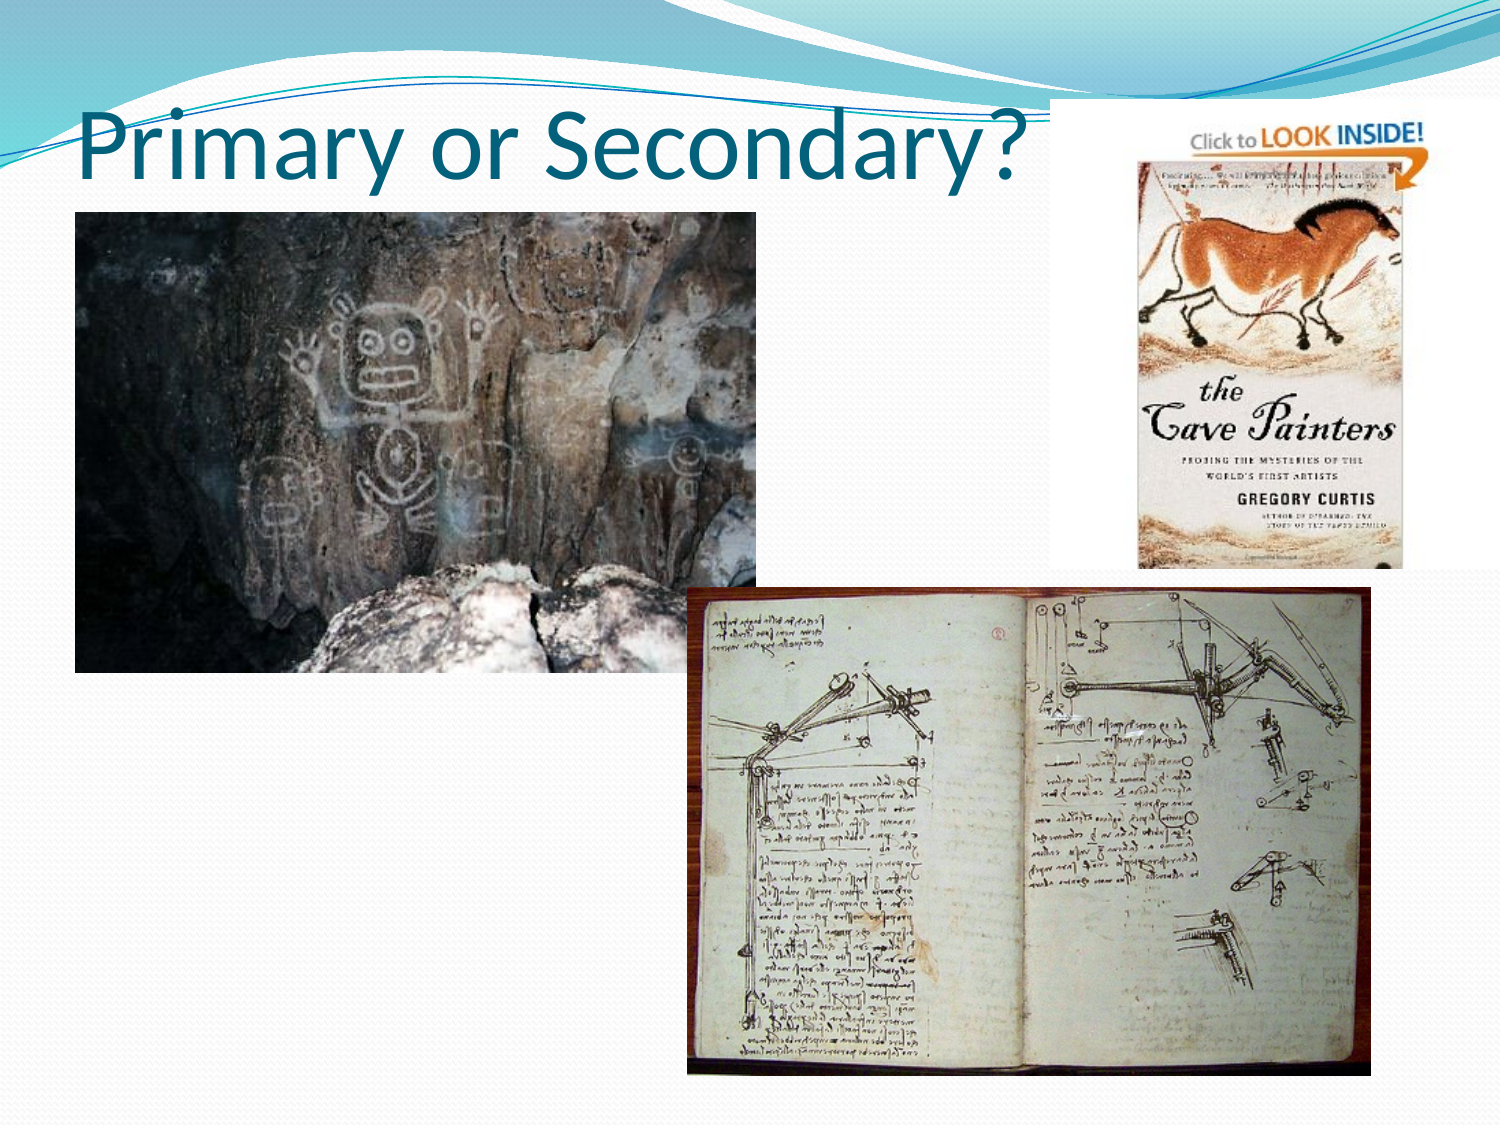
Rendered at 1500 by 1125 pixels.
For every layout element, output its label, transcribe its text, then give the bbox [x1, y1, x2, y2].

title Primary or Secondary? [75, 37, 1425, 200]
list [74, 212, 757, 674]
picture [1049, 99, 1500, 569]
picture [687, 587, 1372, 1076]
